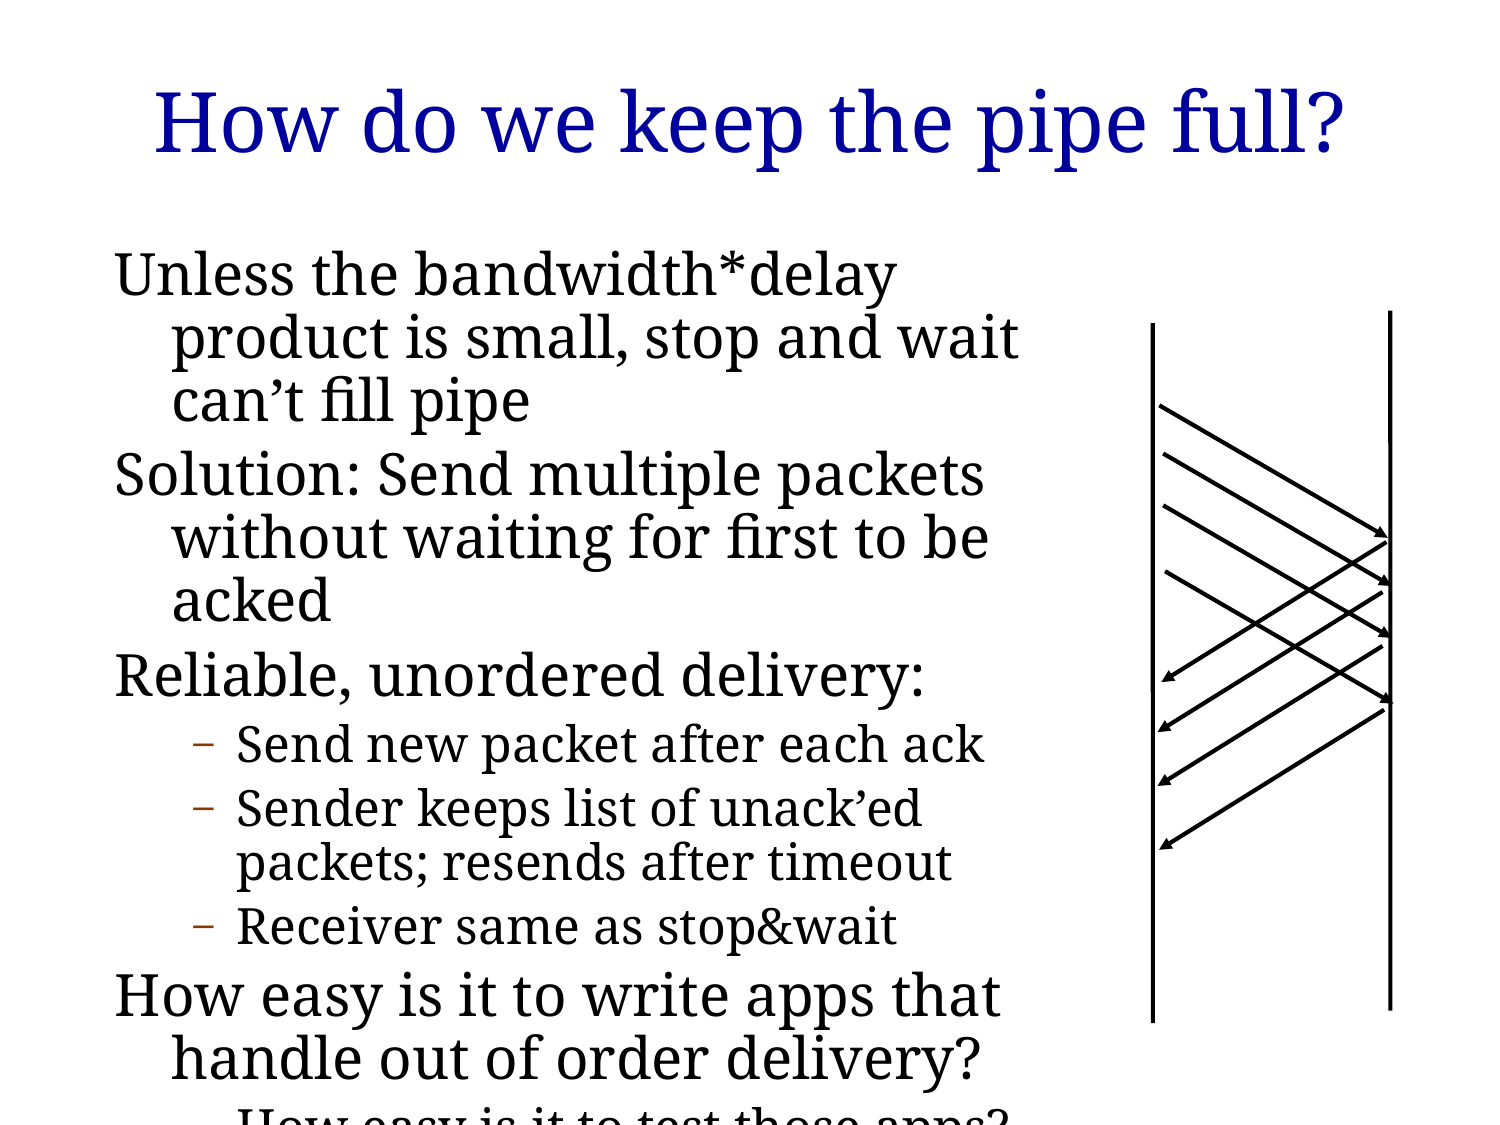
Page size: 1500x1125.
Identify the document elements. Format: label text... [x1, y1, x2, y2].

text_box [1350, 613, 1392, 638]
title How do we keep the pipe full? [74, 47, 1426, 191]
text_box [1161, 541, 1387, 683]
text_box [1159, 405, 1388, 538]
text_box [1157, 591, 1383, 733]
list Unless the bandwidth*delay product is small, stop and wait can’t fill pipe Solution: Send multiple packets without waiting for first to be acked Reliable, unordered delivery: Send new packet after each ack Sender keeps list of unack’ed packets; resends after timeout Receiver same as stop&wait How easy is it to write apps that handle out of order delivery? How easy is it to test those apps? [99, 237, 1124, 913]
text_box [1157, 645, 1383, 787]
text_box [1353, 563, 1392, 587]
text_box [1340, 673, 1394, 704]
text_box [1159, 709, 1385, 850]
